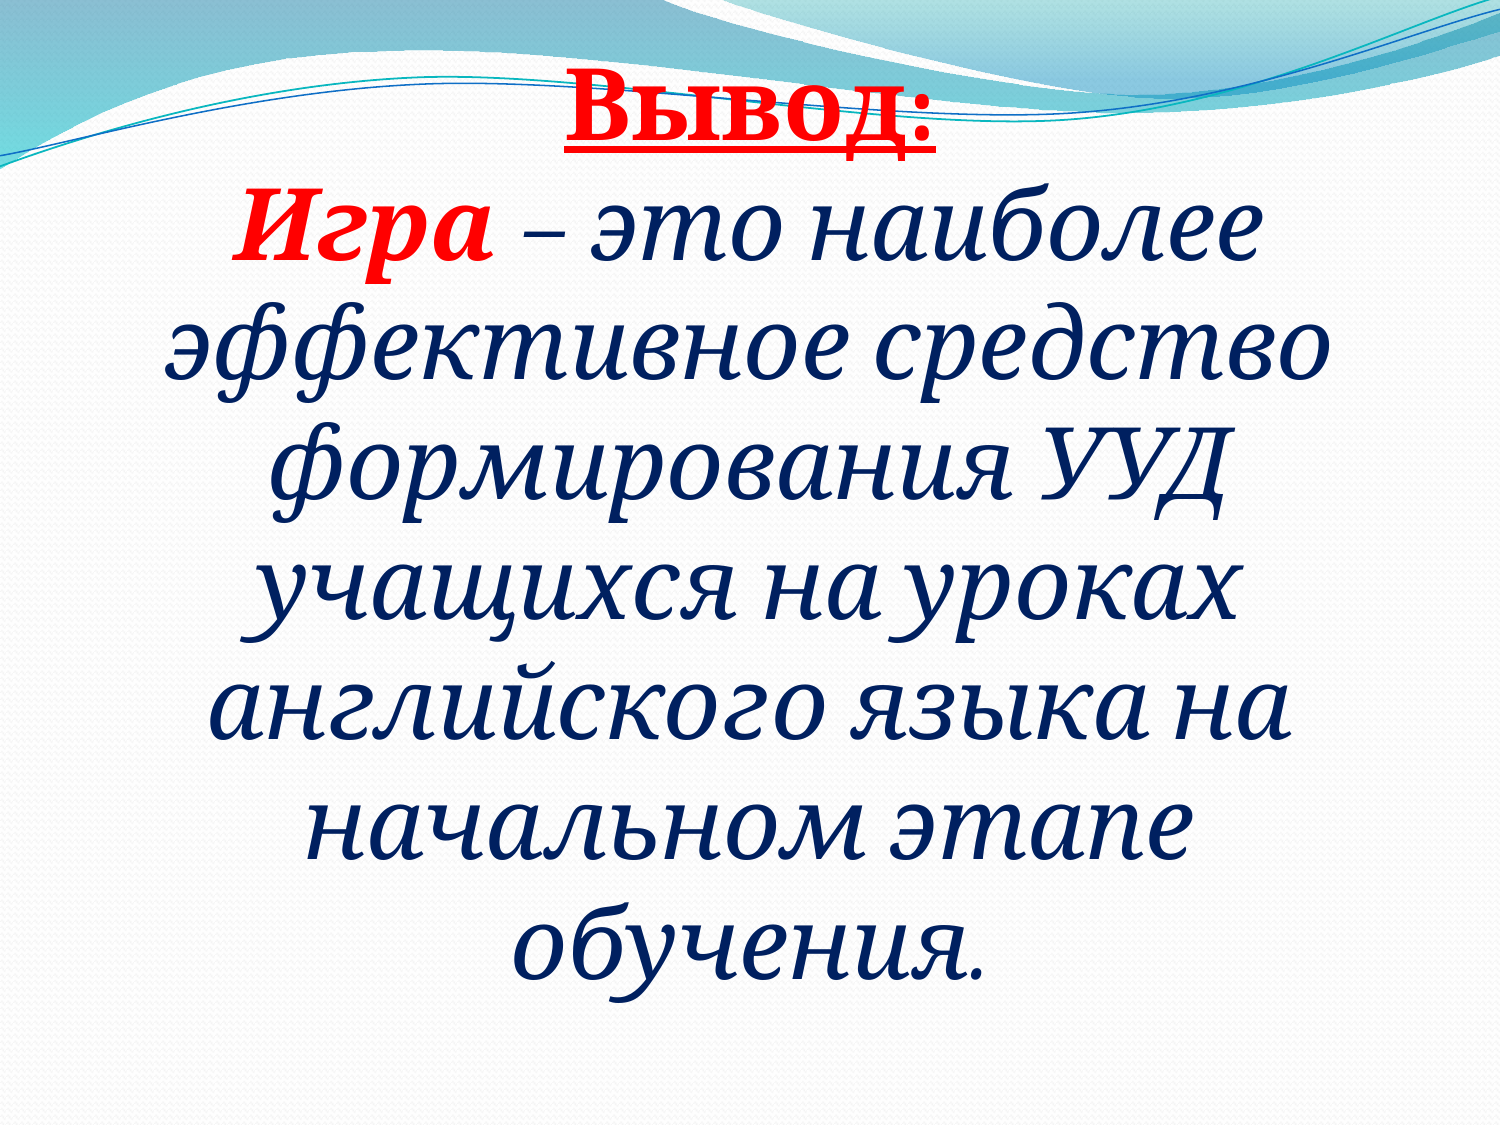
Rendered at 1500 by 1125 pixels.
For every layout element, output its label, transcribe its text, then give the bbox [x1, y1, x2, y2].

title Вывод: Игра – это наиболее эффективное средство формирования УУД учащихся на уроках английского языка на начальном этапе обучения. [75, 117, 1425, 1000]
